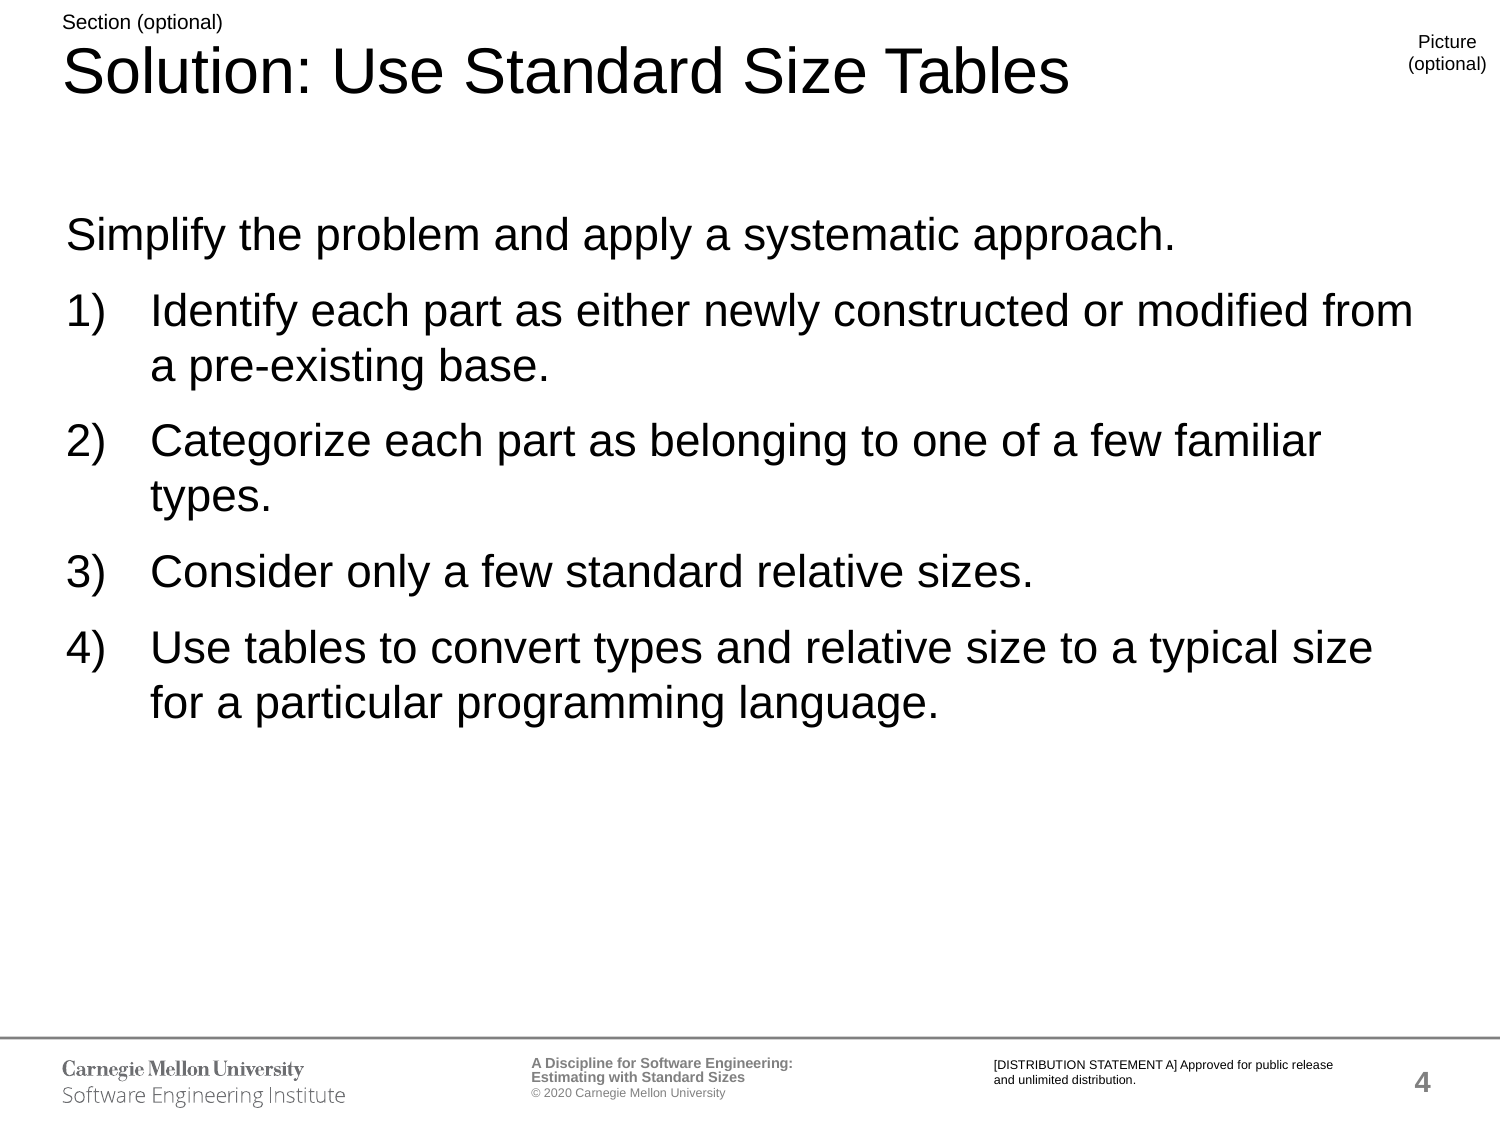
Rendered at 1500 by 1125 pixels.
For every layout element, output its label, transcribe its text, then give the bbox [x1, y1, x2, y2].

title Solution: Use Standard Size Tables [62, 37, 1338, 182]
list Simplify the problem and apply a systematic approach. Identify each part as either newly constructed or modified from a pre-existing base. Categorize each part as belonging to one of a few familiar types. Consider only a few standard relative sizes. Use tables to convert types and relative size to a typical size for a particular programming language. [65, 204, 1431, 1027]
